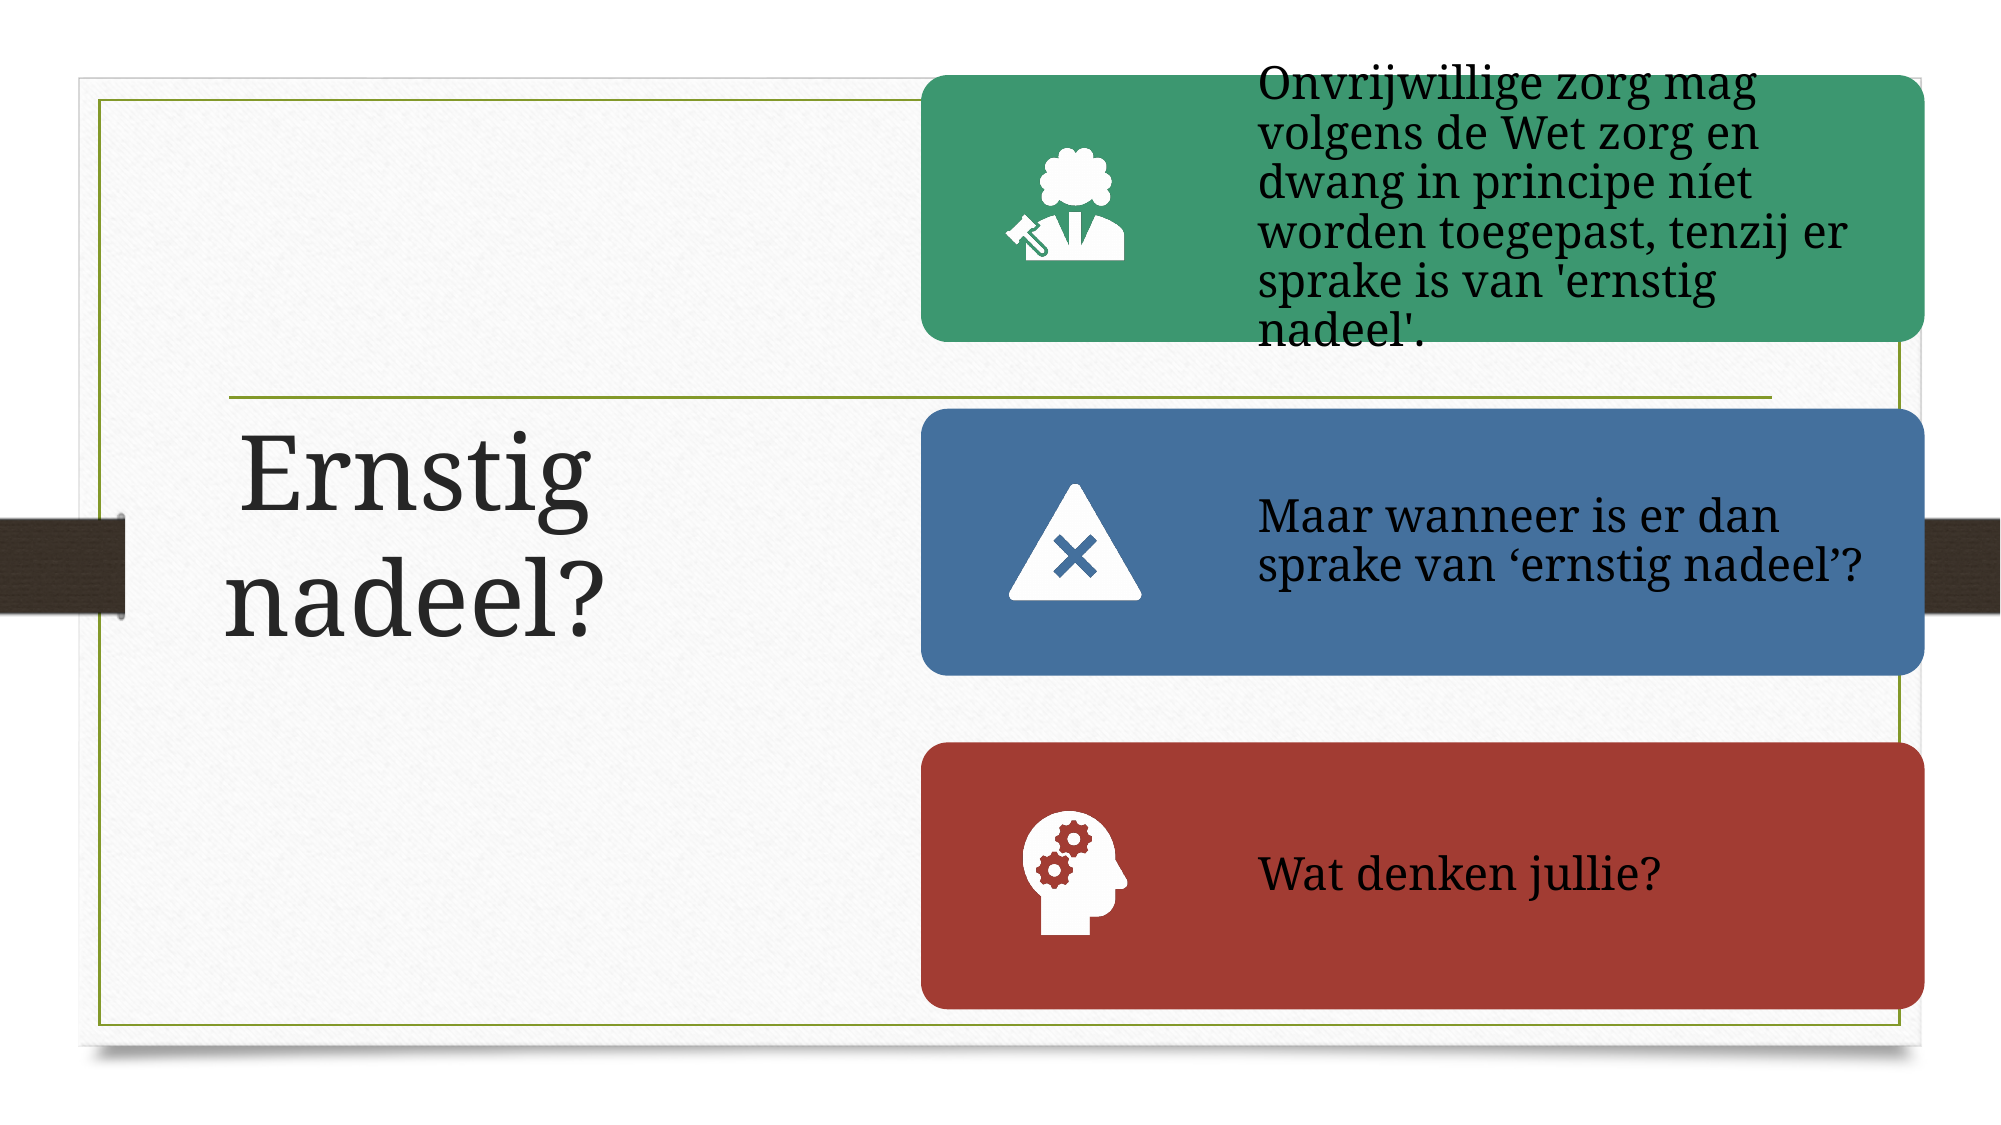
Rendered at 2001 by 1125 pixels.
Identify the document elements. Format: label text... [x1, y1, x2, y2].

title Ernstig nadeel? [97, 198, 734, 866]
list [920, 74, 1925, 1010]
picture [0, 0, 2001, 1125]
